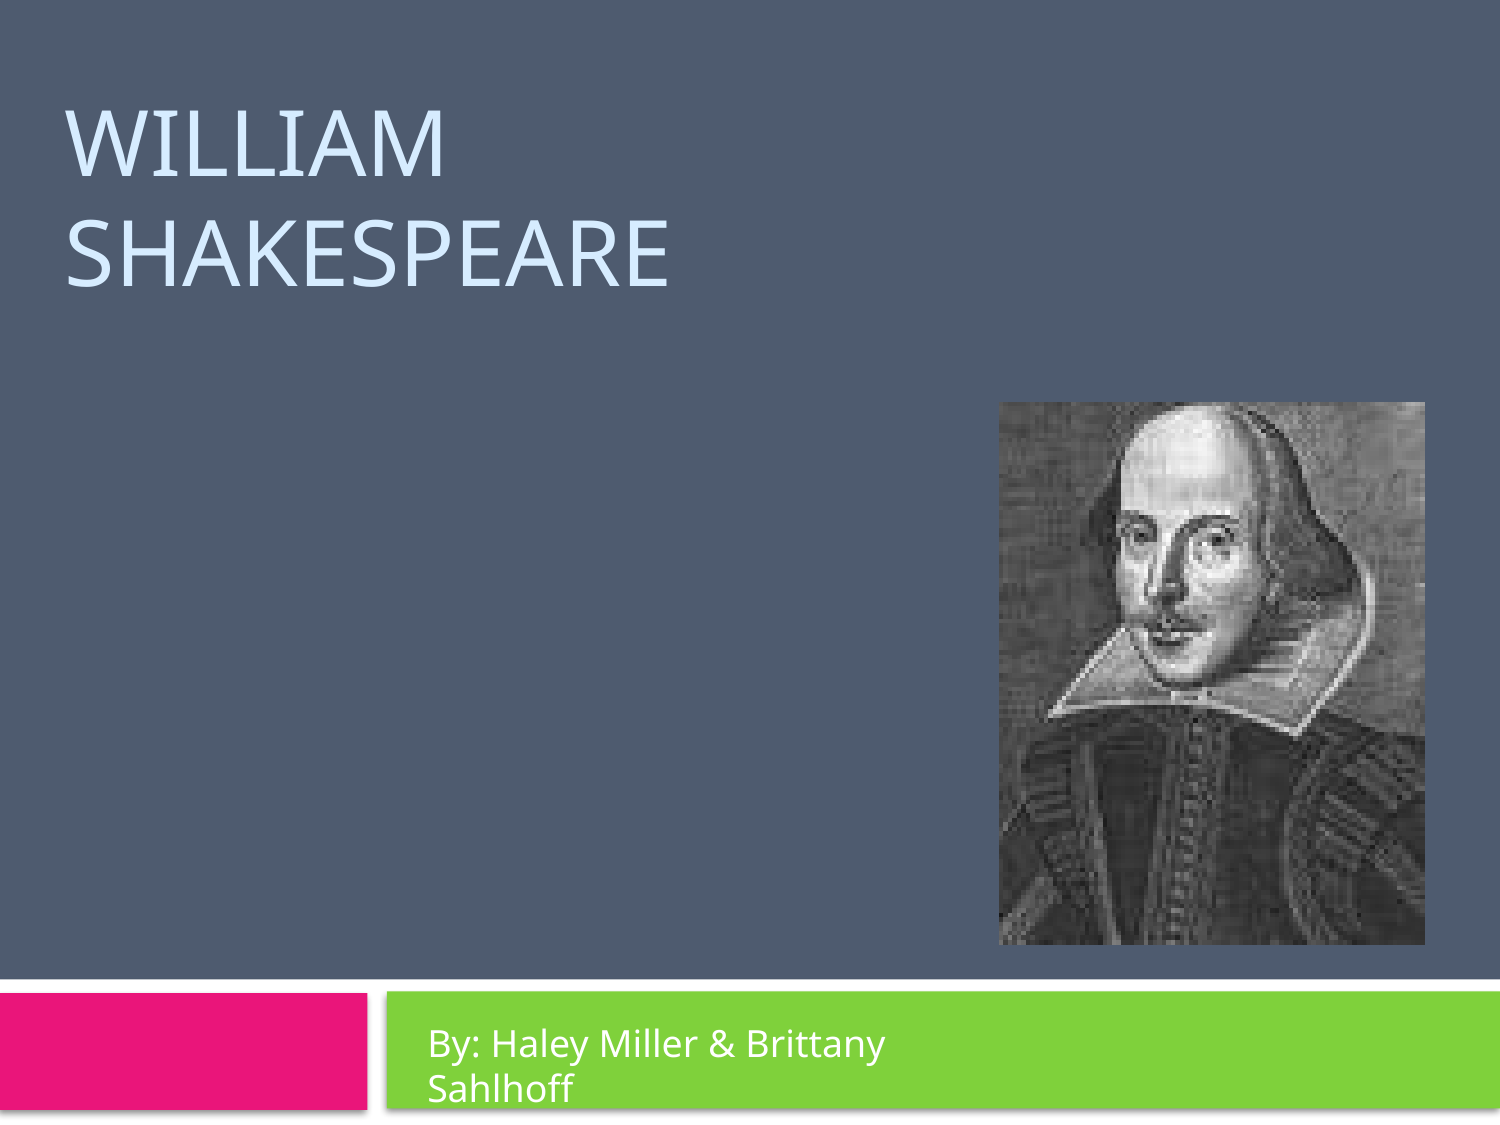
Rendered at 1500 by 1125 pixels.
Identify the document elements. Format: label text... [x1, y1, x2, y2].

title William Shakespeare [50, 149, 988, 313]
text_box By: Haley Miller & Brittany Sahlhoff [412, 1012, 988, 1118]
picture [999, 401, 1426, 945]
